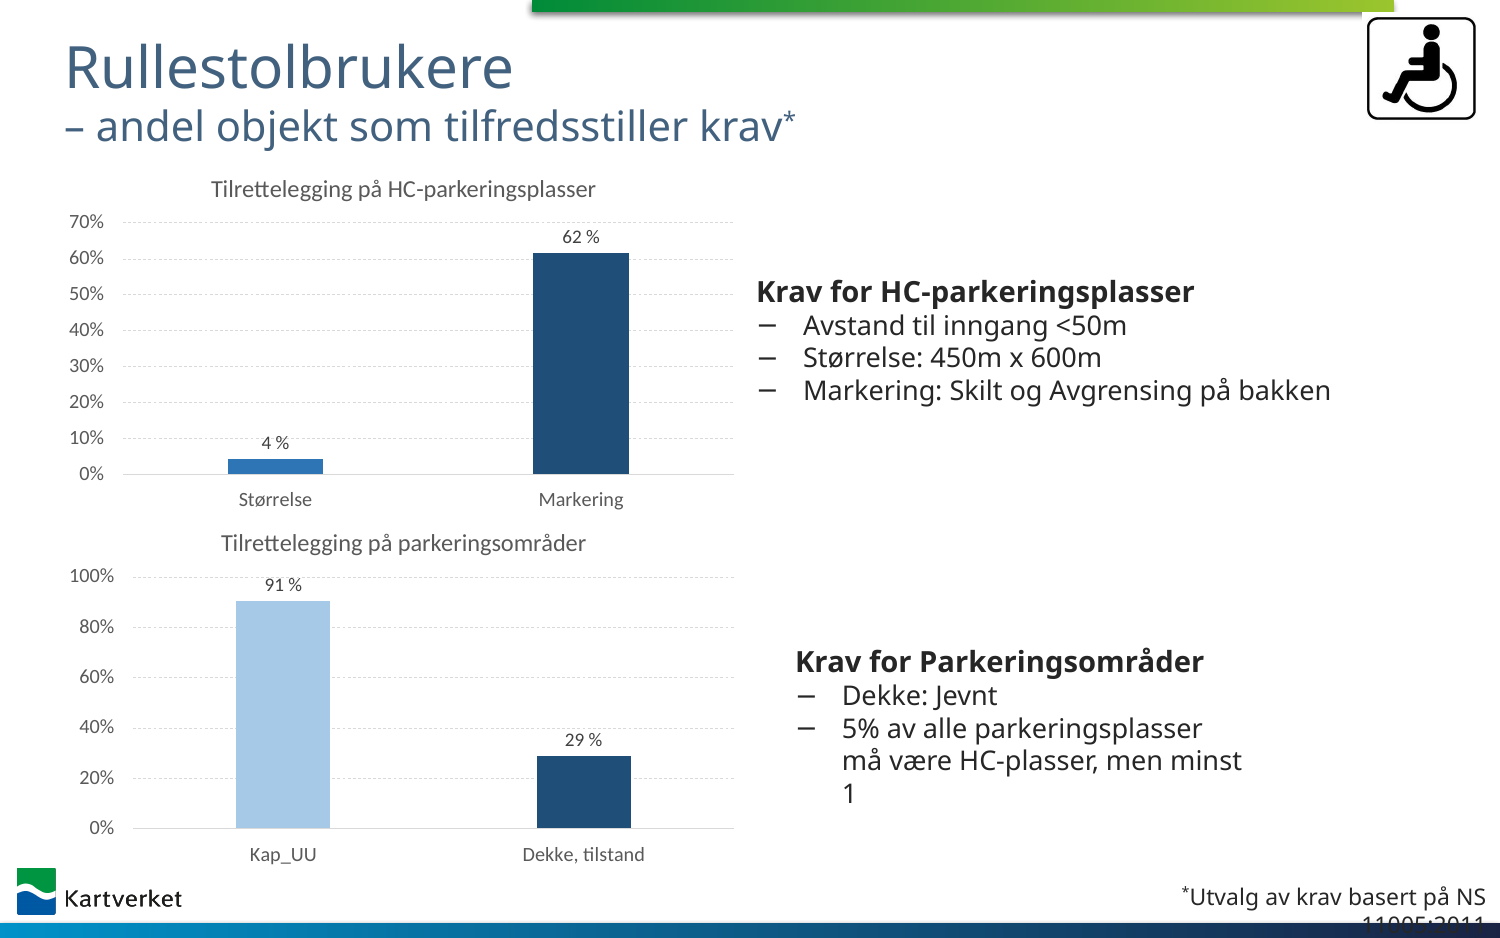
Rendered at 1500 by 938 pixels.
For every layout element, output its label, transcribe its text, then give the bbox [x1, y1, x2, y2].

picture [62, 166, 746, 519]
text_box *Utvalg av krav basert på NS 11005:2011 [1068, 873, 1500, 938]
text_box Krav for HC-parkeringsplasser Avstand til inngang <50m Størrelse: 450m x 600m Markering: Skilt og Avgrensing på bakken [750, 265, 1346, 413]
picture [62, 520, 746, 874]
text_box Rullestolbrukere – andel objekt som tilfredsstiller krav* [49, 25, 1431, 158]
picture [1362, 12, 1481, 126]
text_box Krav for Parkeringsområder Dekke: Jevnt 5% av alle parkeringsplasser må være HC-plasser, men minst 1 [780, 636, 1261, 816]
